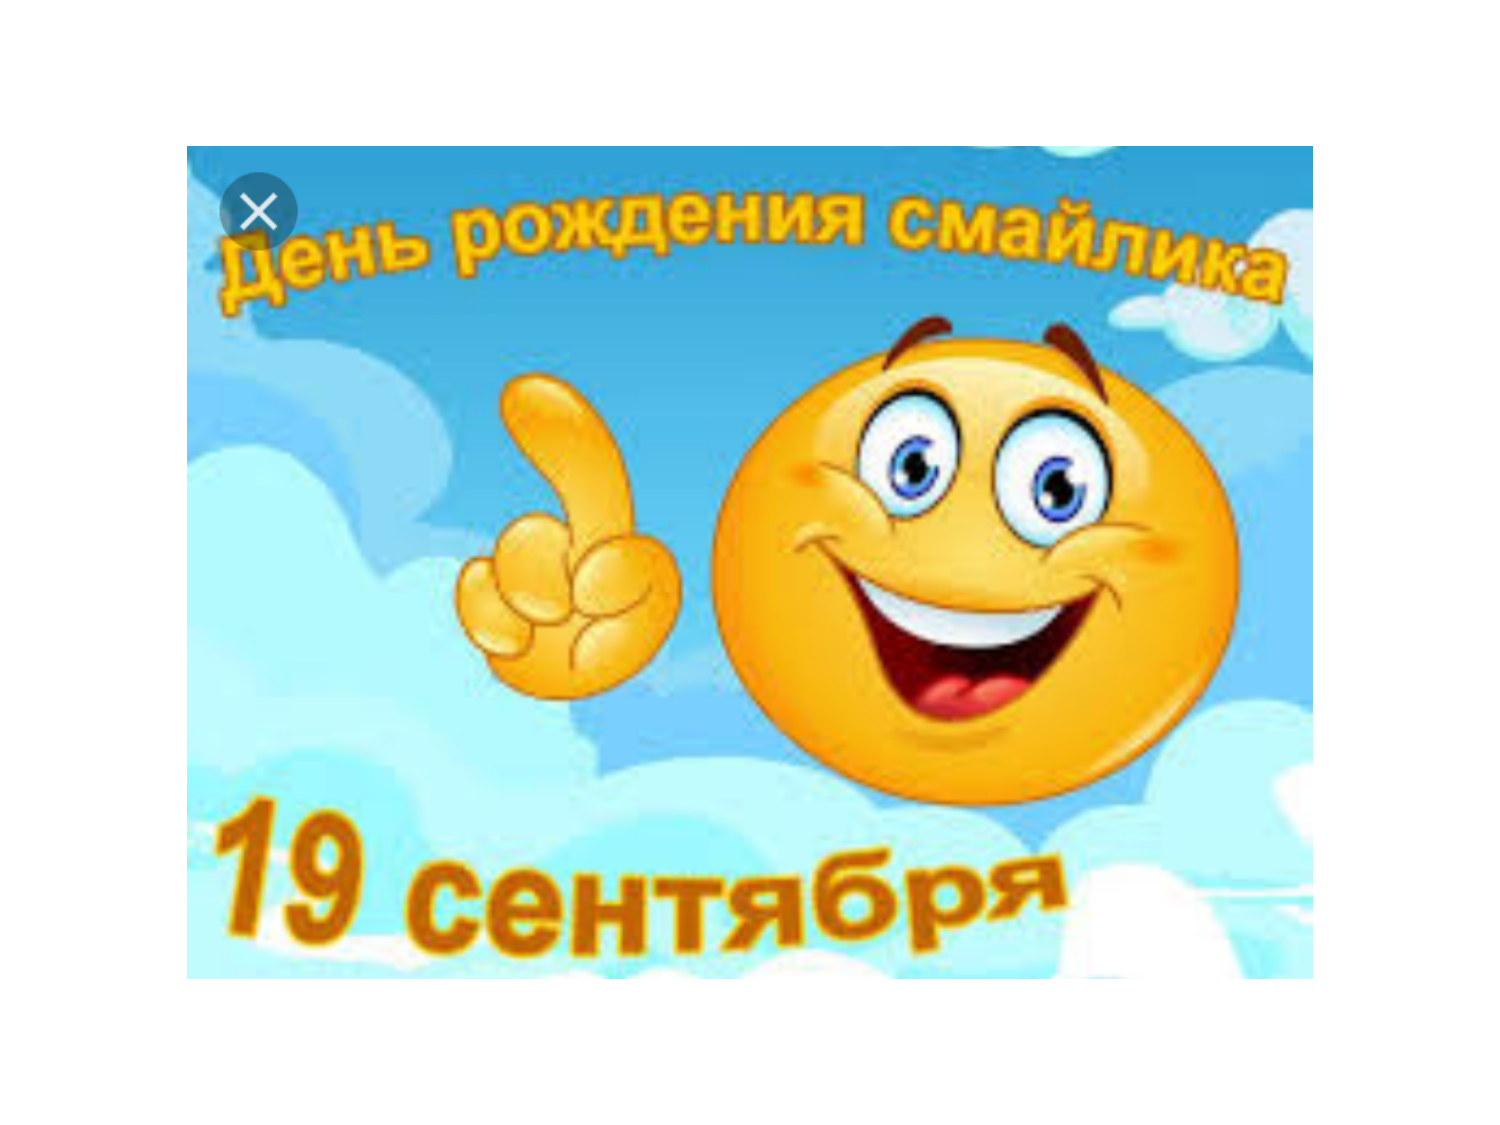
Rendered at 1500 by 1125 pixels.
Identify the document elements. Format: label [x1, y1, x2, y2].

picture [187, 145, 1313, 980]
